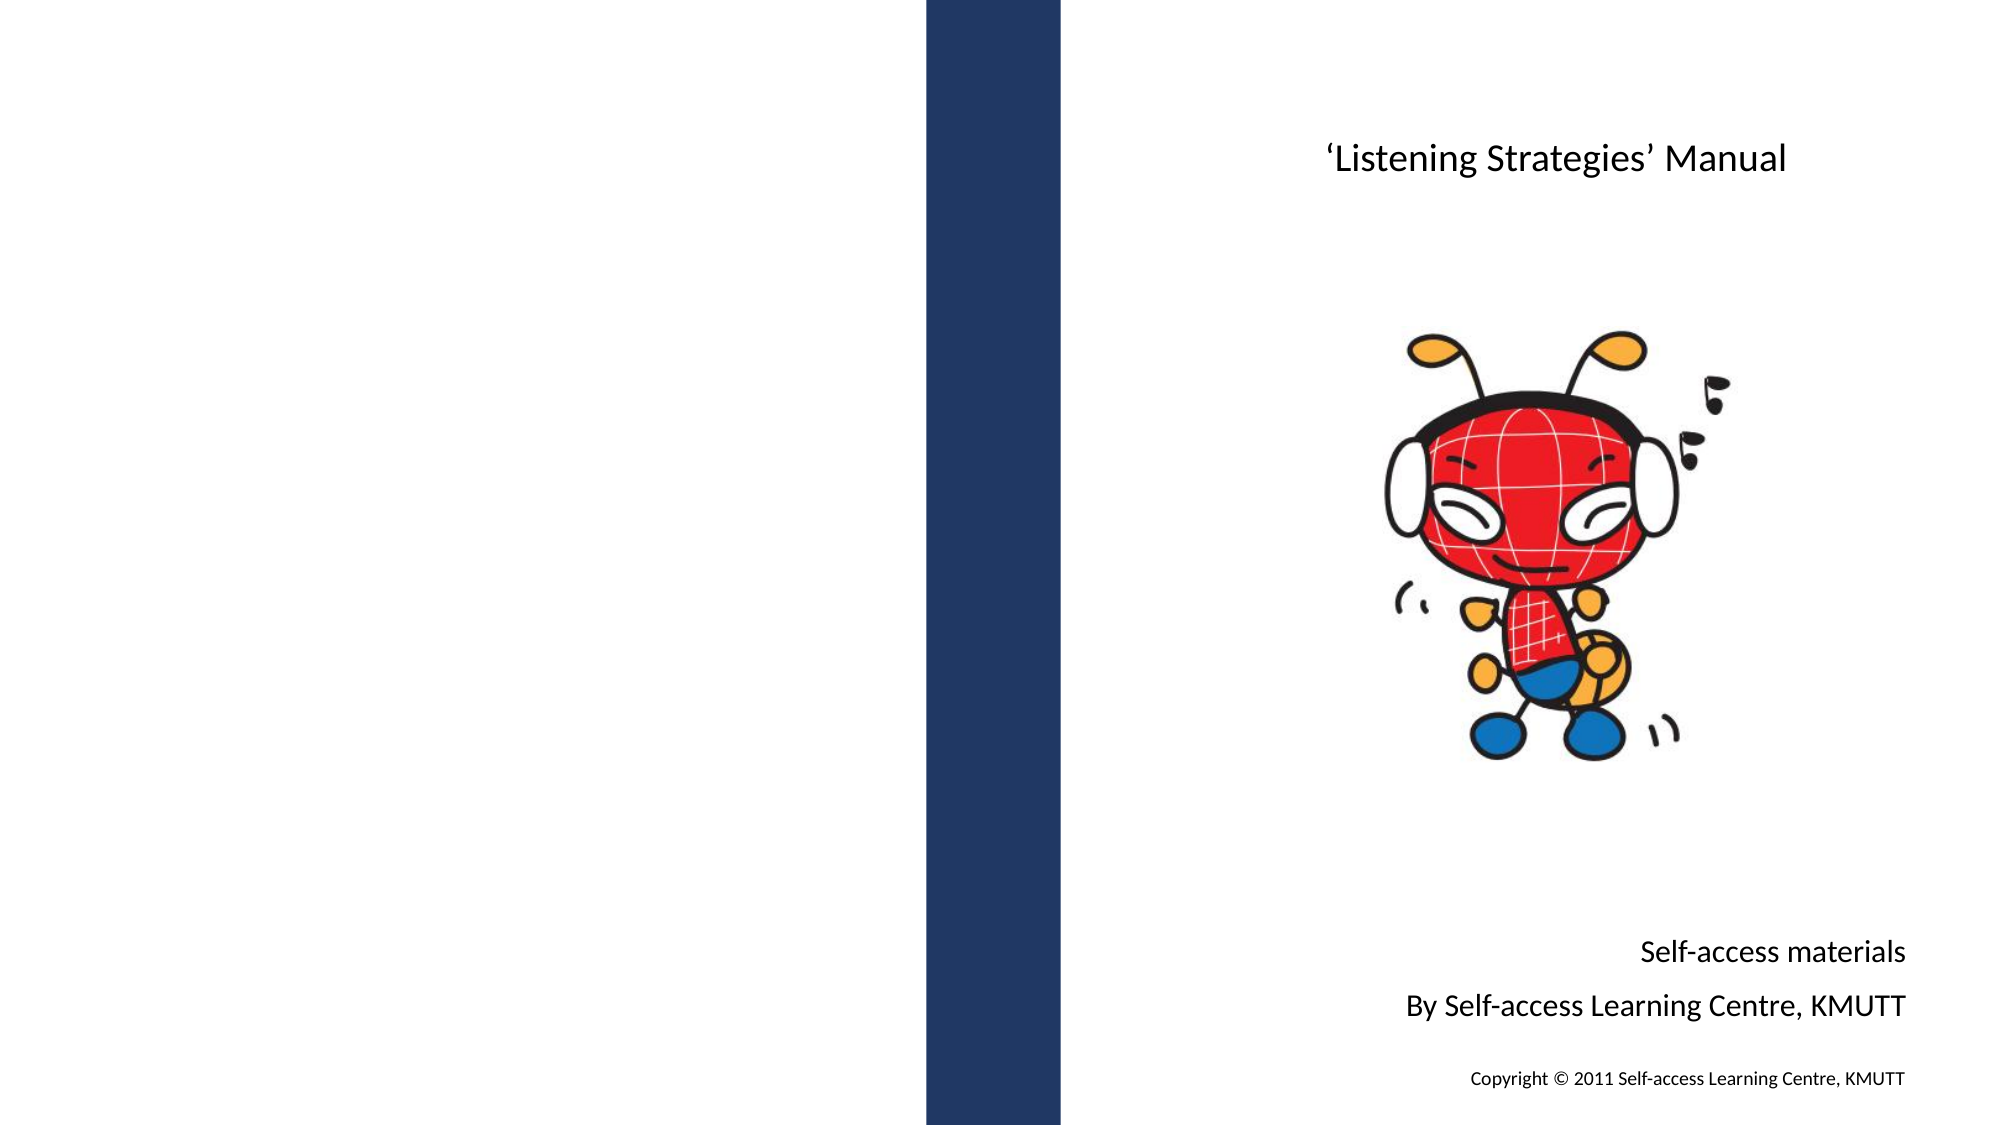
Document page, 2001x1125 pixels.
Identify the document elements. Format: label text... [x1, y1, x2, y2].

picture [1382, 326, 1738, 765]
text_box [925, 0, 1062, 1125]
text_box ‘Listening Strategies’ Manual [1179, 123, 1934, 188]
text_box Copyright © 2011 Self-access Learning Centre, KMUTT [1454, 1057, 1984, 1098]
text_box Self-access materials By Self-access Learning Centre, KMUTT [1168, 922, 1923, 1031]
